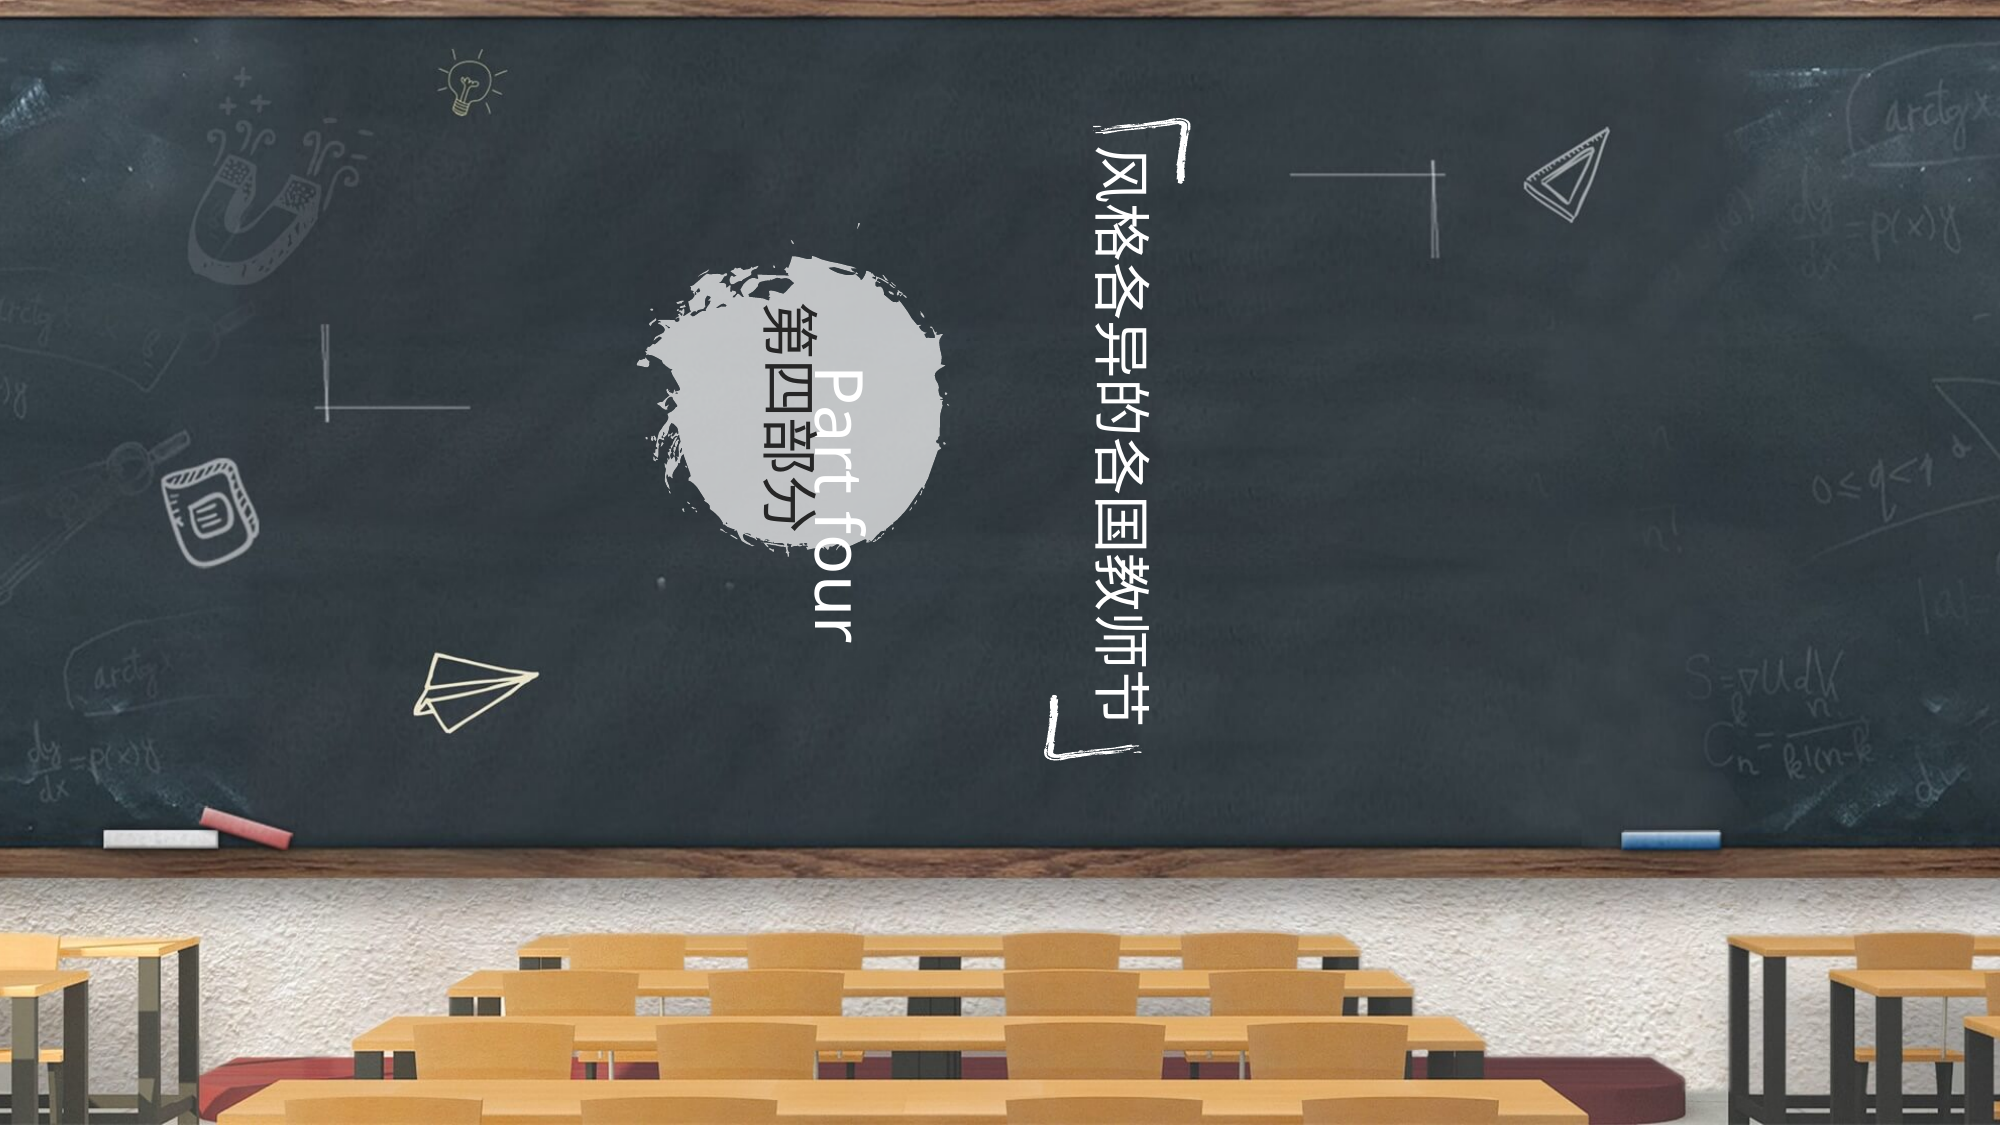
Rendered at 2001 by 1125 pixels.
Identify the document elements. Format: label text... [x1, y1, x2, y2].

text_box 第四部分 [733, 286, 835, 489]
text_box [636, 357, 650, 368]
text_box Part four [793, 350, 890, 704]
text_box 风格各异的各国教师节 [1038, 131, 1187, 783]
text_box [742, 256, 946, 526]
picture [0, 0, 2000, 1125]
text_box [645, 265, 793, 557]
text_box [1095, 118, 1191, 184]
text_box [1044, 694, 1140, 761]
